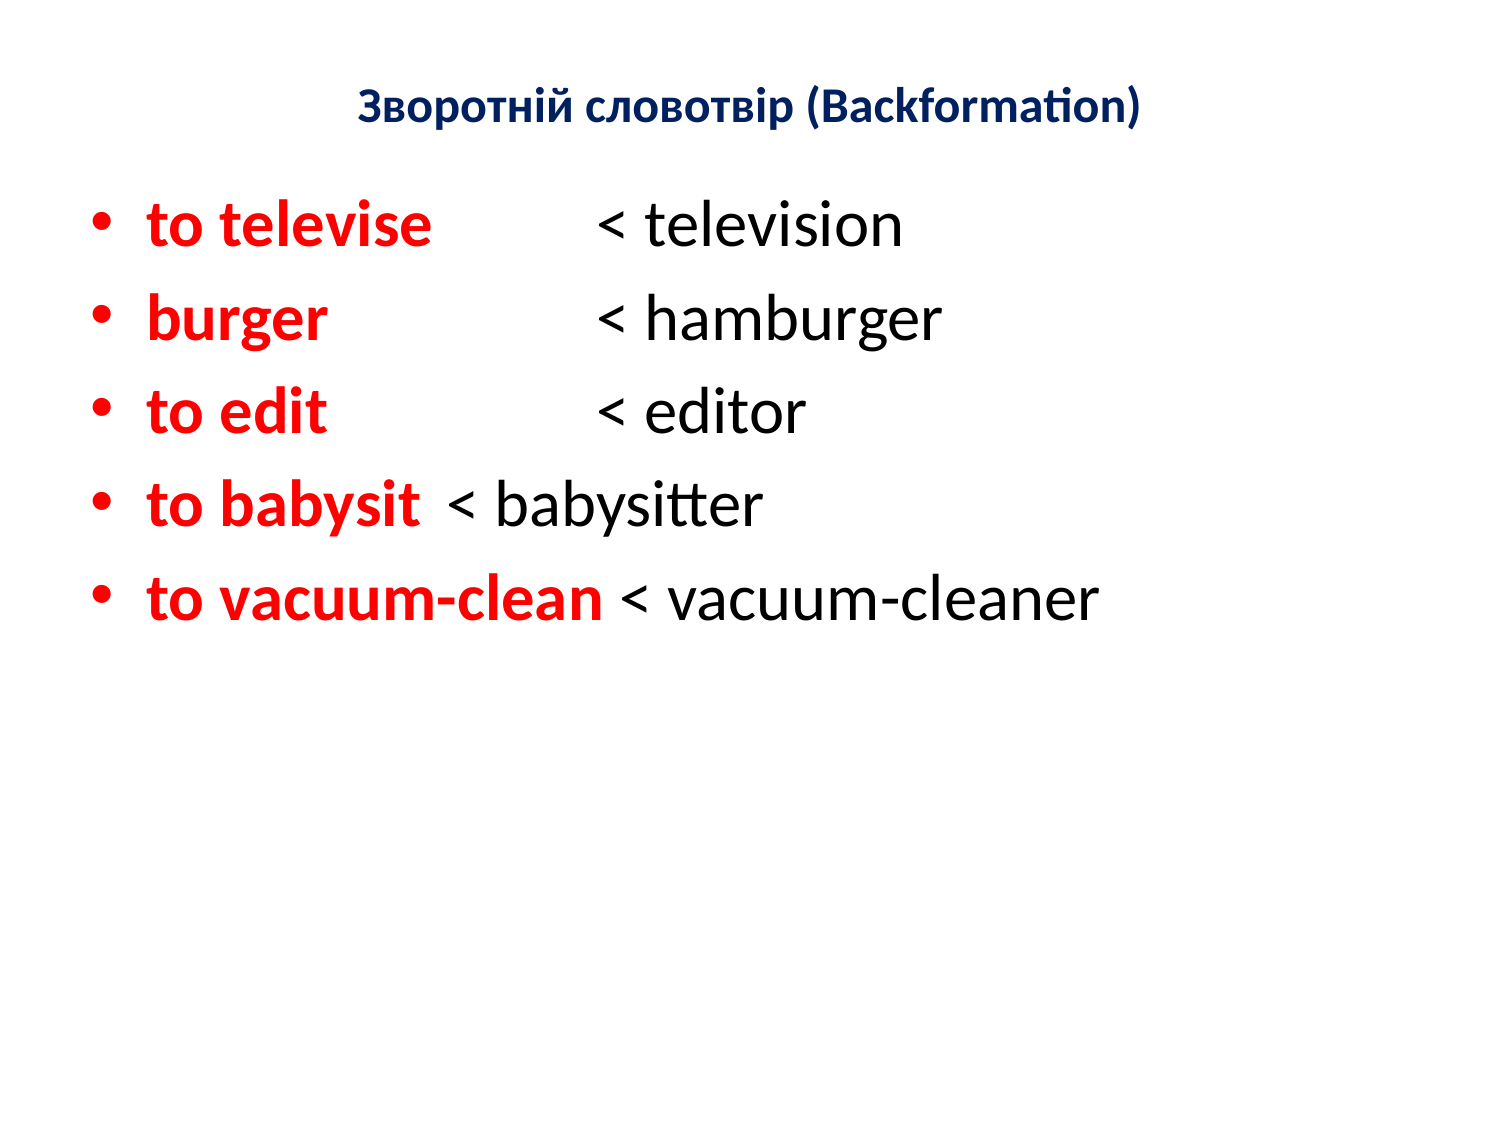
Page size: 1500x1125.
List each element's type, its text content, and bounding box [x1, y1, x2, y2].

list to televise < television burger < hamburger to edit < editor to babysit < babysitter to vacuum-clean < vacuum-cleaner [75, 172, 1425, 1005]
title Зворотній словотвір (Backformation) [75, 45, 1425, 161]
